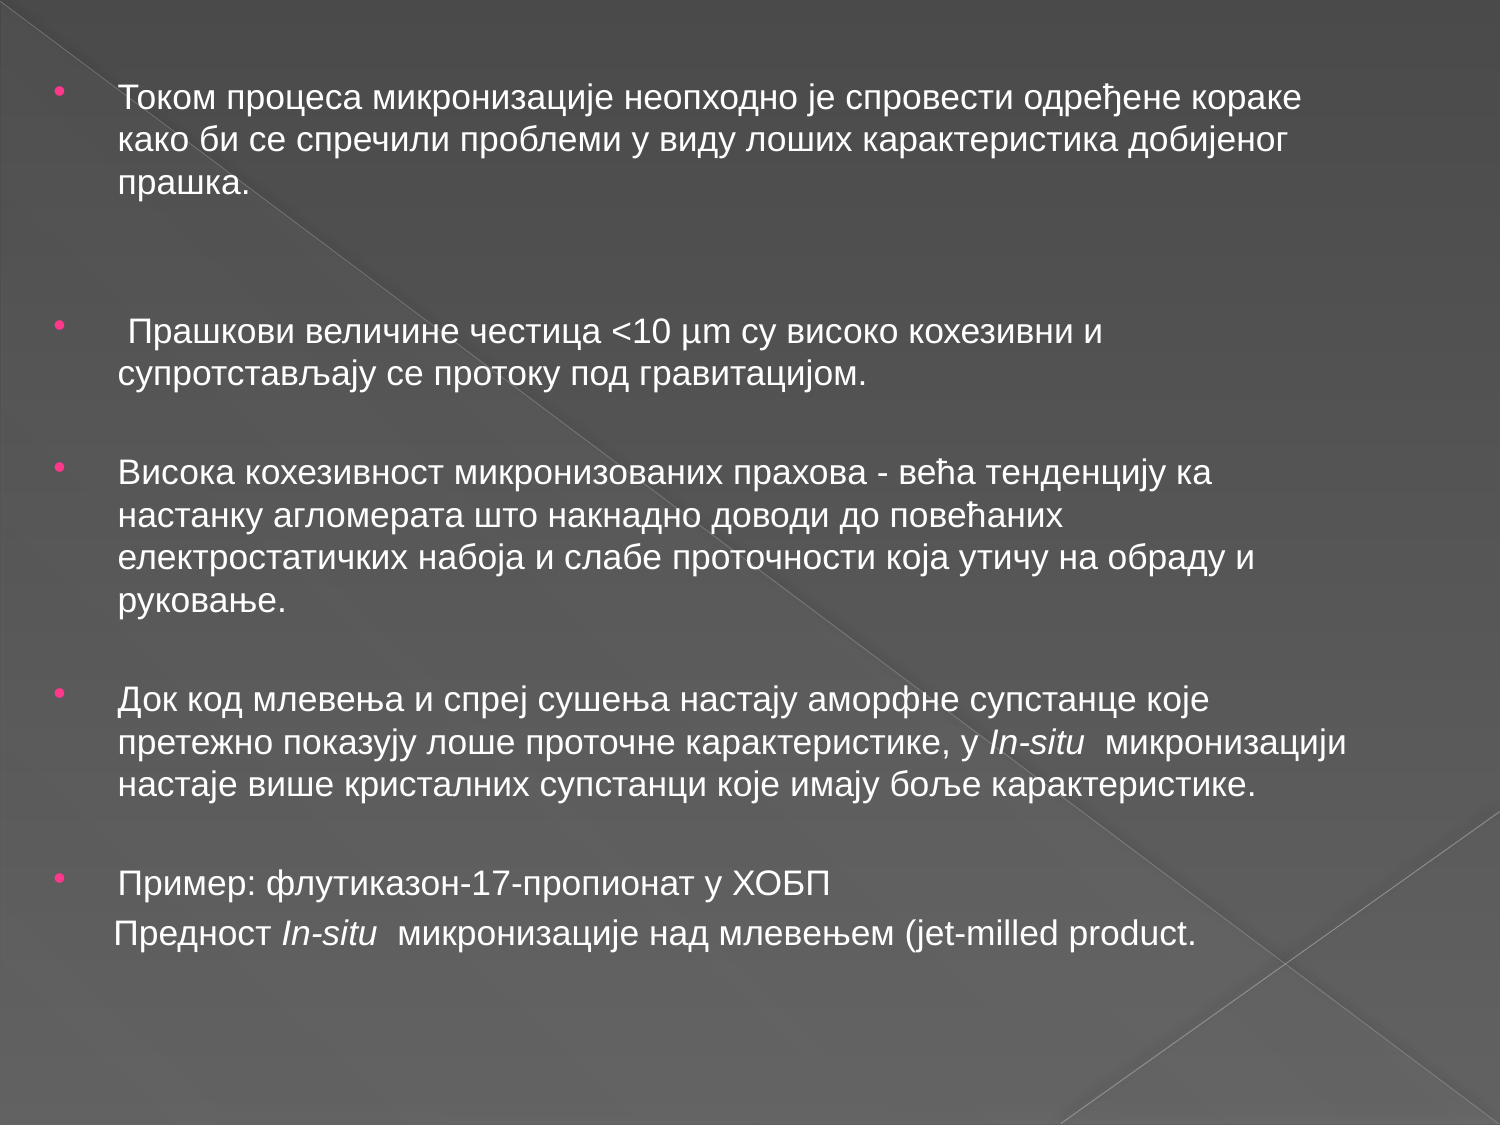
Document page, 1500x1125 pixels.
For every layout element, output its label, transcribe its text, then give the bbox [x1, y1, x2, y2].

list Током процеса микронизације неопходно је спровести одређене кораке како би се спречили проблеми у виду лоших карактеристика добијеног прашка. Прашкови величине честица <10 µm су високо кохезивни и супротстављају се протоку под гравитацијом. Висока кохезивност микронизованих прахова - већа тенденцију ка настанку агломерата што накнадно доводи до повећаних електростатичких набоја и слабе проточности која утичу на обраду и руковање. Док код млевења и спреј сушења настају аморфне супстанце које претежно показују лоше проточне карактеристике, у In-situ микронизацији настаје више кристалних супстанци које имају боље карактеристике. Пример: флутиказон-17-пропионат у ХОБП Предност In-situ микронизације над млевењем (jet-milled product. [29, 66, 1377, 941]
